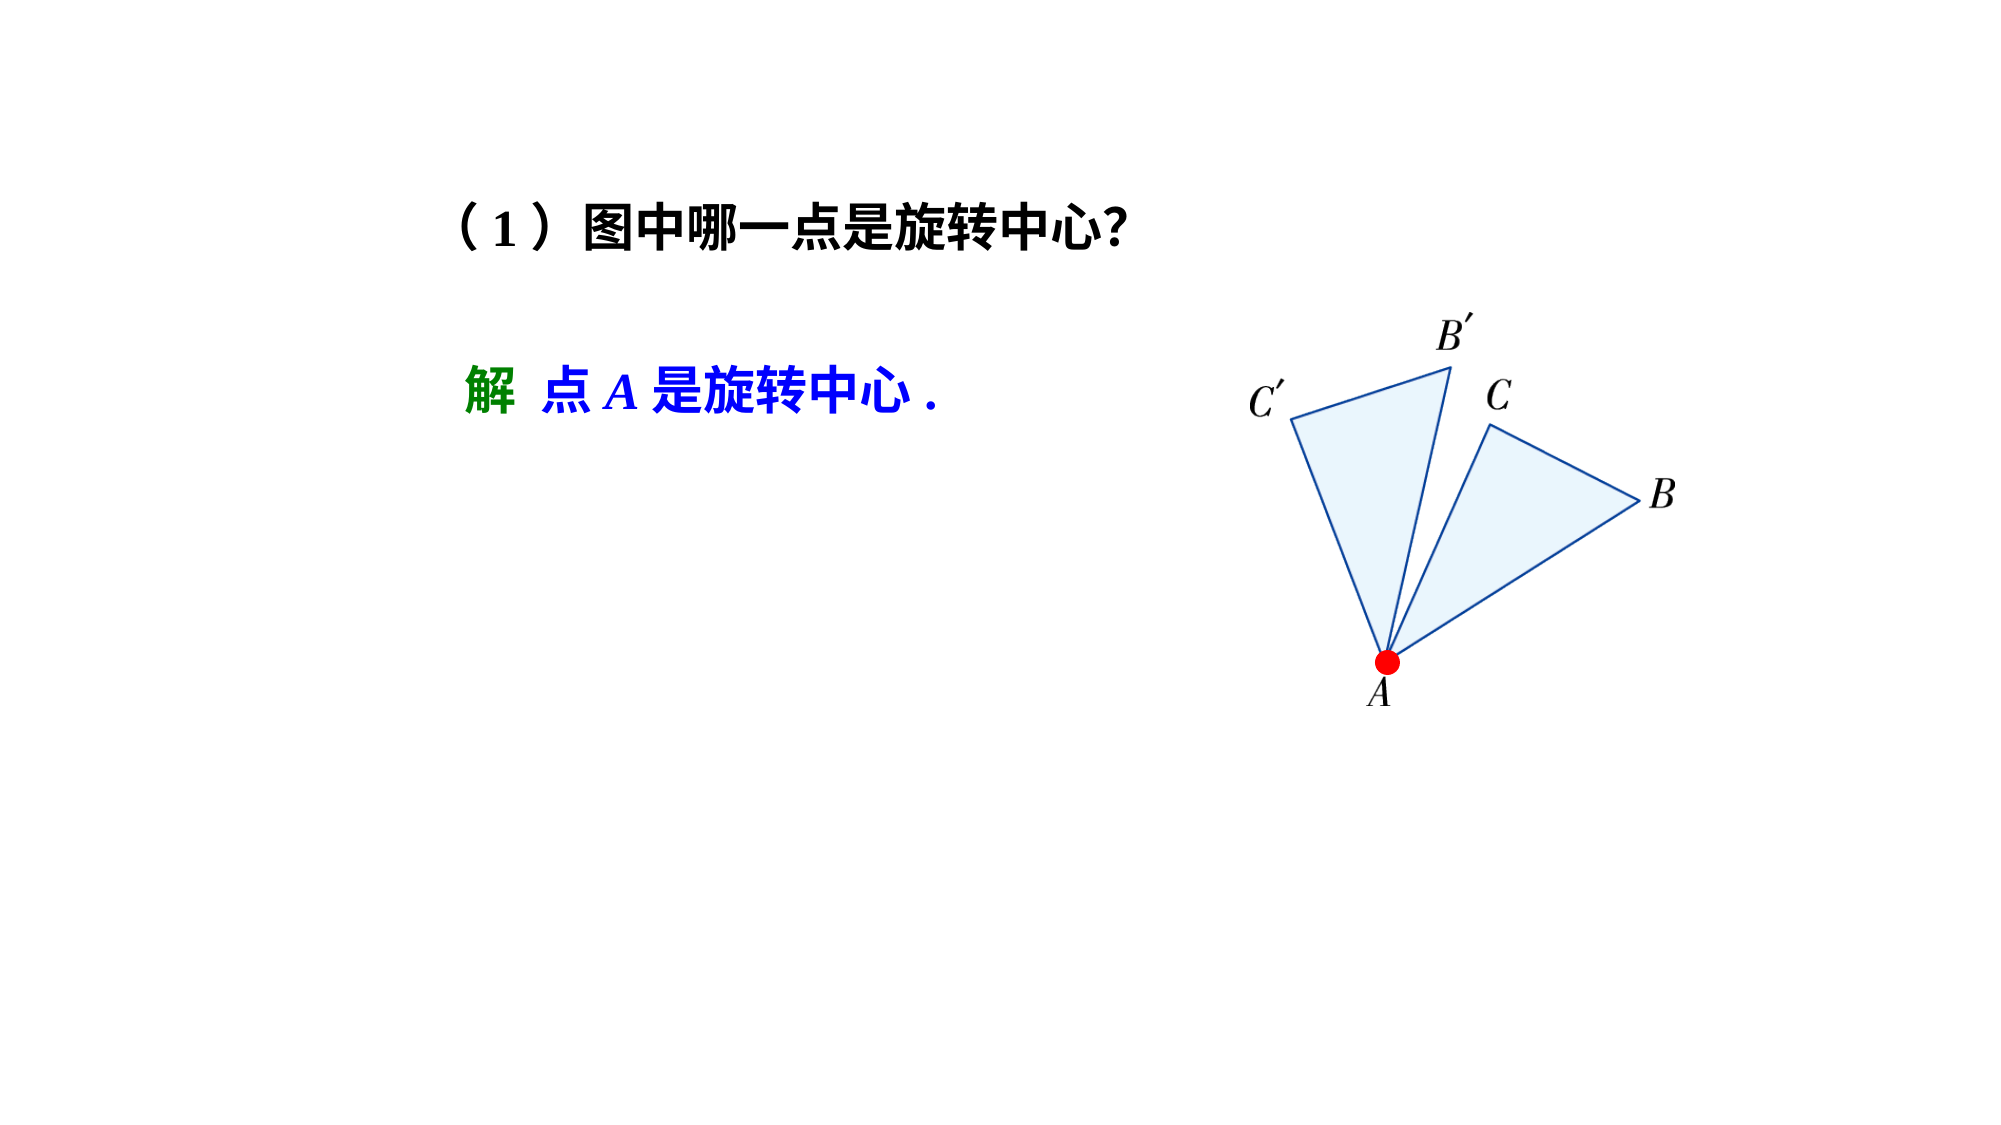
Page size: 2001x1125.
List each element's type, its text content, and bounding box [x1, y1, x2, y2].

text_box （1）图中哪一点是旋转中心？ [412, 187, 1263, 265]
text_box 解 点A是旋转中心. [450, 349, 1175, 428]
picture [1249, 312, 1676, 706]
